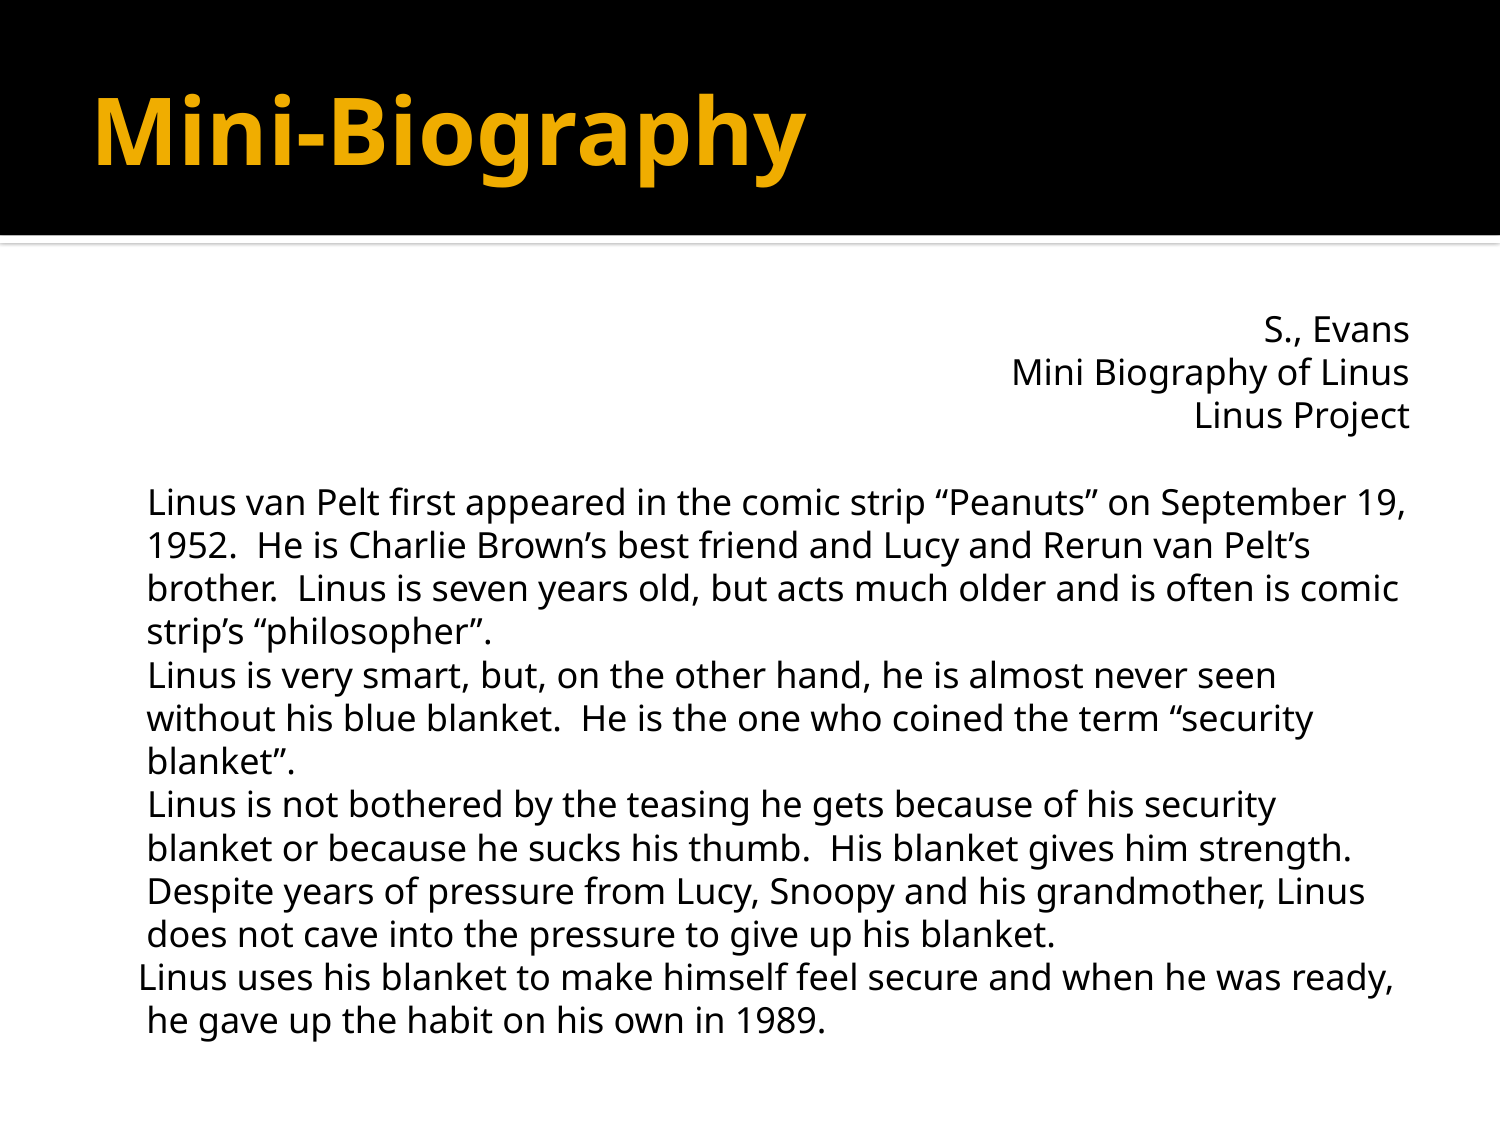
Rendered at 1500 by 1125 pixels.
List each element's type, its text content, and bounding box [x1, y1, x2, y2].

title Mini-Biography [75, 25, 1425, 231]
list S., Evans Mini Biography of Linus Linus Project Linus van Pelt first appeared in the comic strip “Peanuts” on September 19, 1952. He is Charlie Brown’s best friend and Lucy and Rerun van Pelt’s brother. Linus is seven years old, but acts much older and is often is comic strip’s “philosopher”. Linus is very smart, but, on the other hand, he is almost never seen without his blue blanket. He is the one who coined the term “security blanket”. Linus is not bothered by the teasing he gets because of his security blanket or because he sucks his thumb. His blanket gives him strength. Despite years of pressure from Lucy, Snoopy and his grandmother, Linus does not cave into the pressure to give up his blanket. Linus uses his blanket to make himself feel secure and when he was ready, he gave up the habit on his own in 1989. [75, 291, 1425, 1050]
